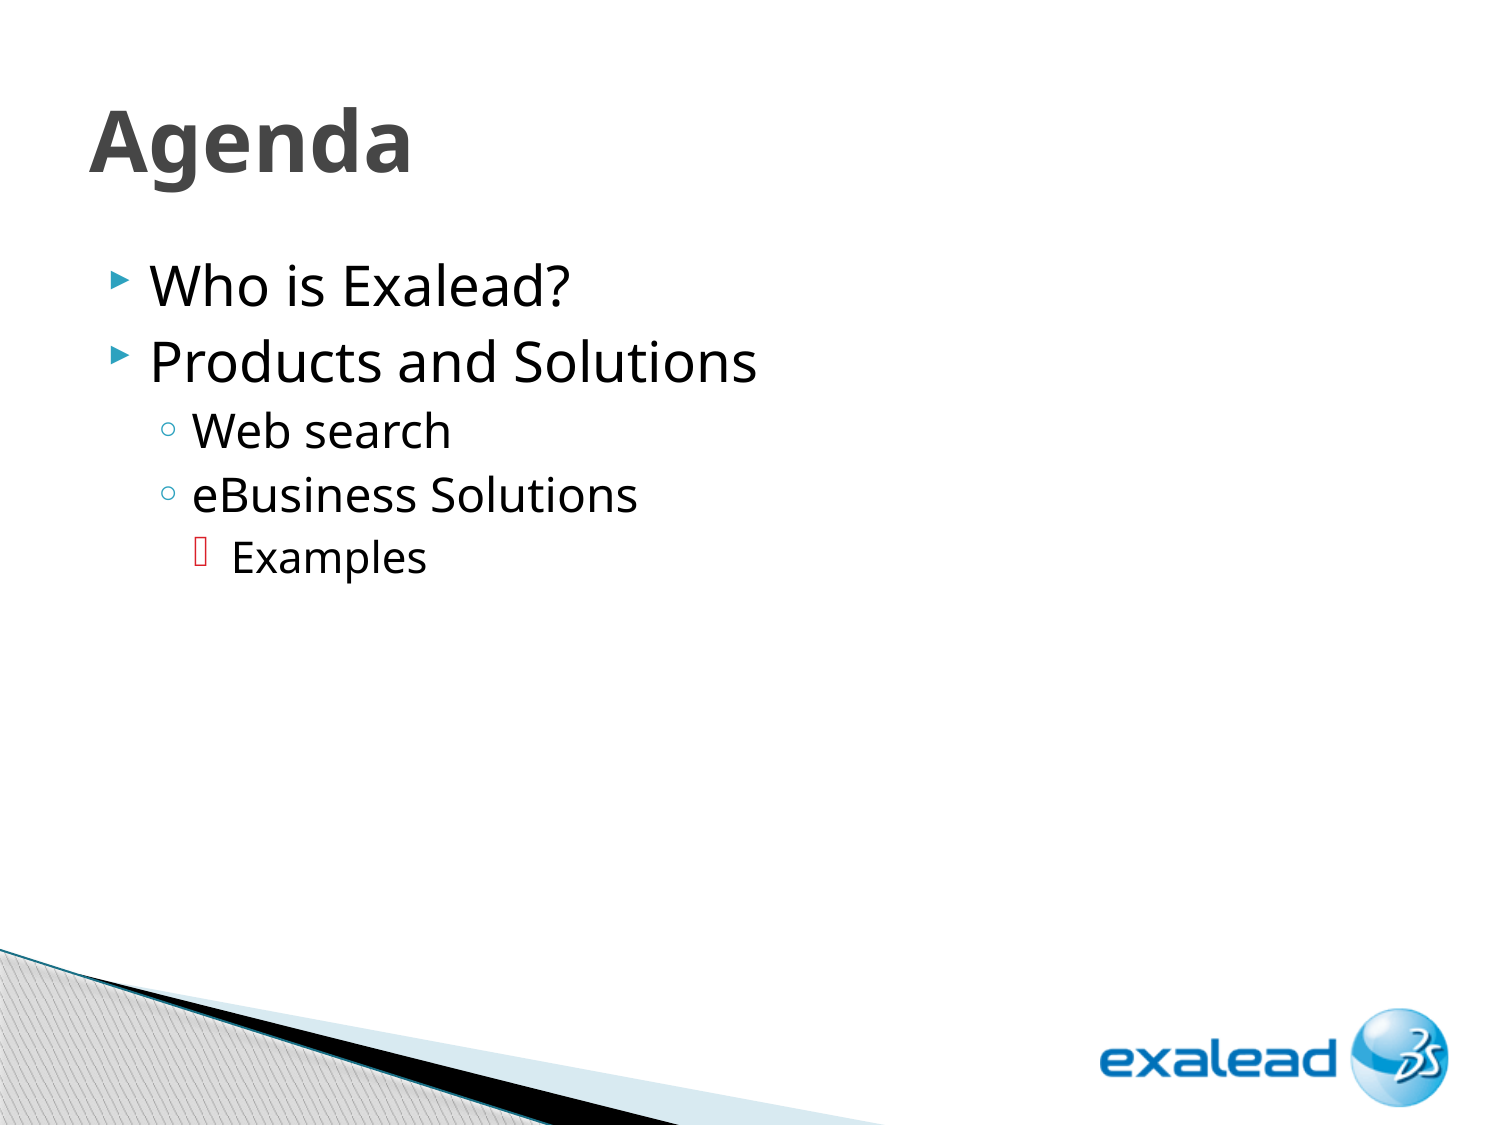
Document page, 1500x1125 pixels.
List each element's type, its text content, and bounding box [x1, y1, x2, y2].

title Agenda [75, 45, 1425, 233]
picture [1100, 999, 1449, 1125]
list Who is Exalead? Products and Solutions Web search eBusiness Solutions Examples [75, 243, 1425, 986]
